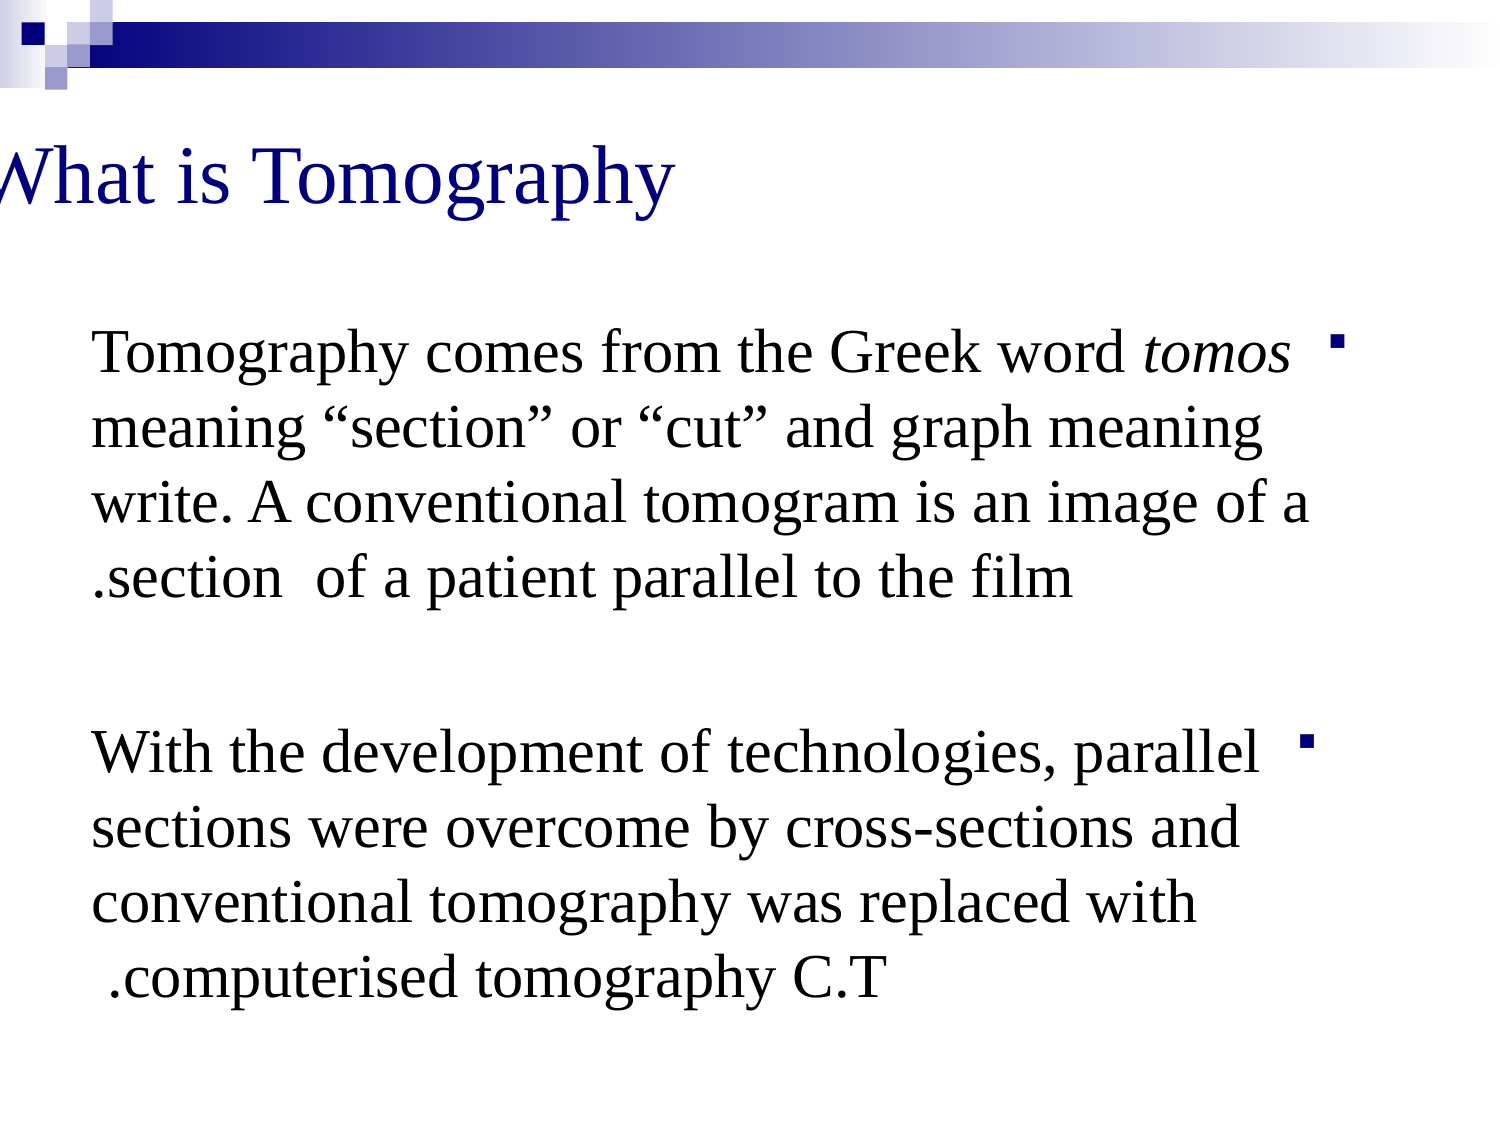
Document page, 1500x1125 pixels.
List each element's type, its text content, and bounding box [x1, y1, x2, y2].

list Tomography comes from the Greek word tomos meaning “section” or “cut” and graph meaning write. A conventional tomogram is an image of a section of a patient parallel to the film. With the development of technologies, parallel sections were overcome by cross-sections and conventional tomography was replaced with computerised tomography C.T. [76, 302, 1426, 941]
title What is Tomography? [0, 54, 1274, 280]
